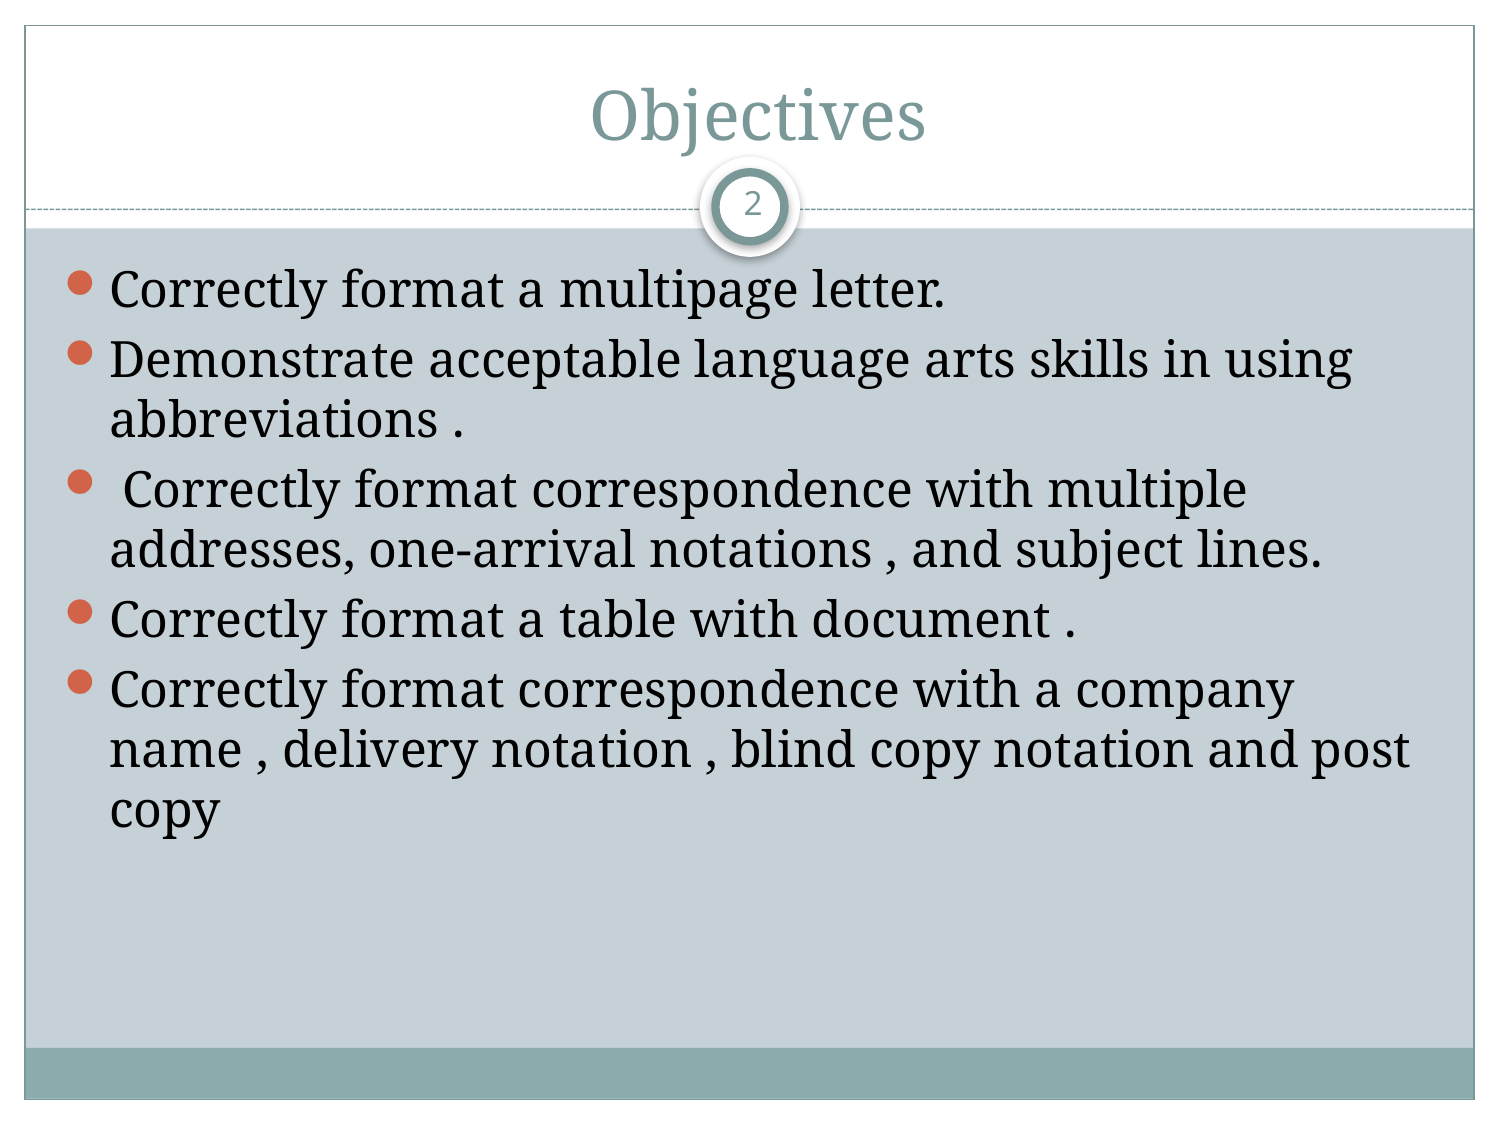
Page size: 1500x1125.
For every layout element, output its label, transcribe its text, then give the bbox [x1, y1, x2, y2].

list Correctly format a multipage letter. Demonstrate acceptable language arts skills in using abbreviations . Correctly format correspondence with multiple addresses, one-arrival notations , and subject lines. Correctly format a table with document . Correctly format correspondence with a company name , delivery notation , blind copy notation and post copy [49, 250, 1445, 1001]
title Objectives [49, 37, 1450, 162]
slide_number 2 [715, 168, 791, 241]
